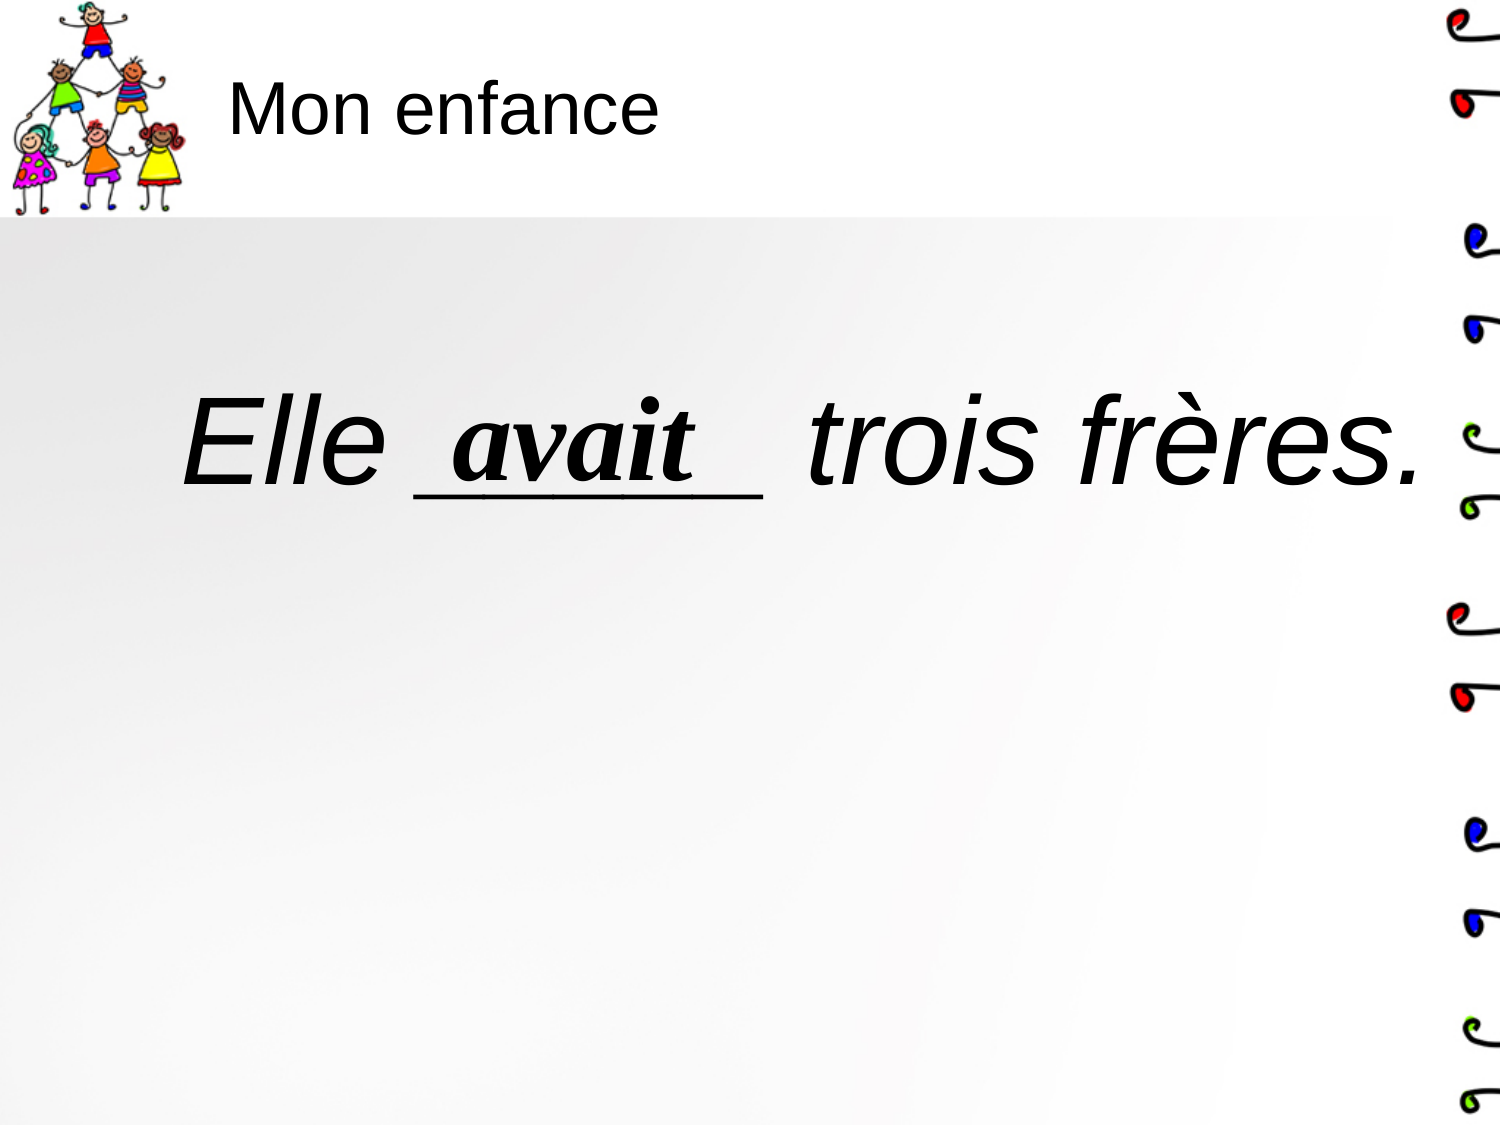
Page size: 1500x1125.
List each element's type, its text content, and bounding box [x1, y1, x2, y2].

list Elle _____ trois frères. [112, 352, 1500, 1125]
text_box avait [437, 352, 825, 550]
title Mon enfance [212, 16, 1463, 192]
picture [0, 0, 1500, 1125]
